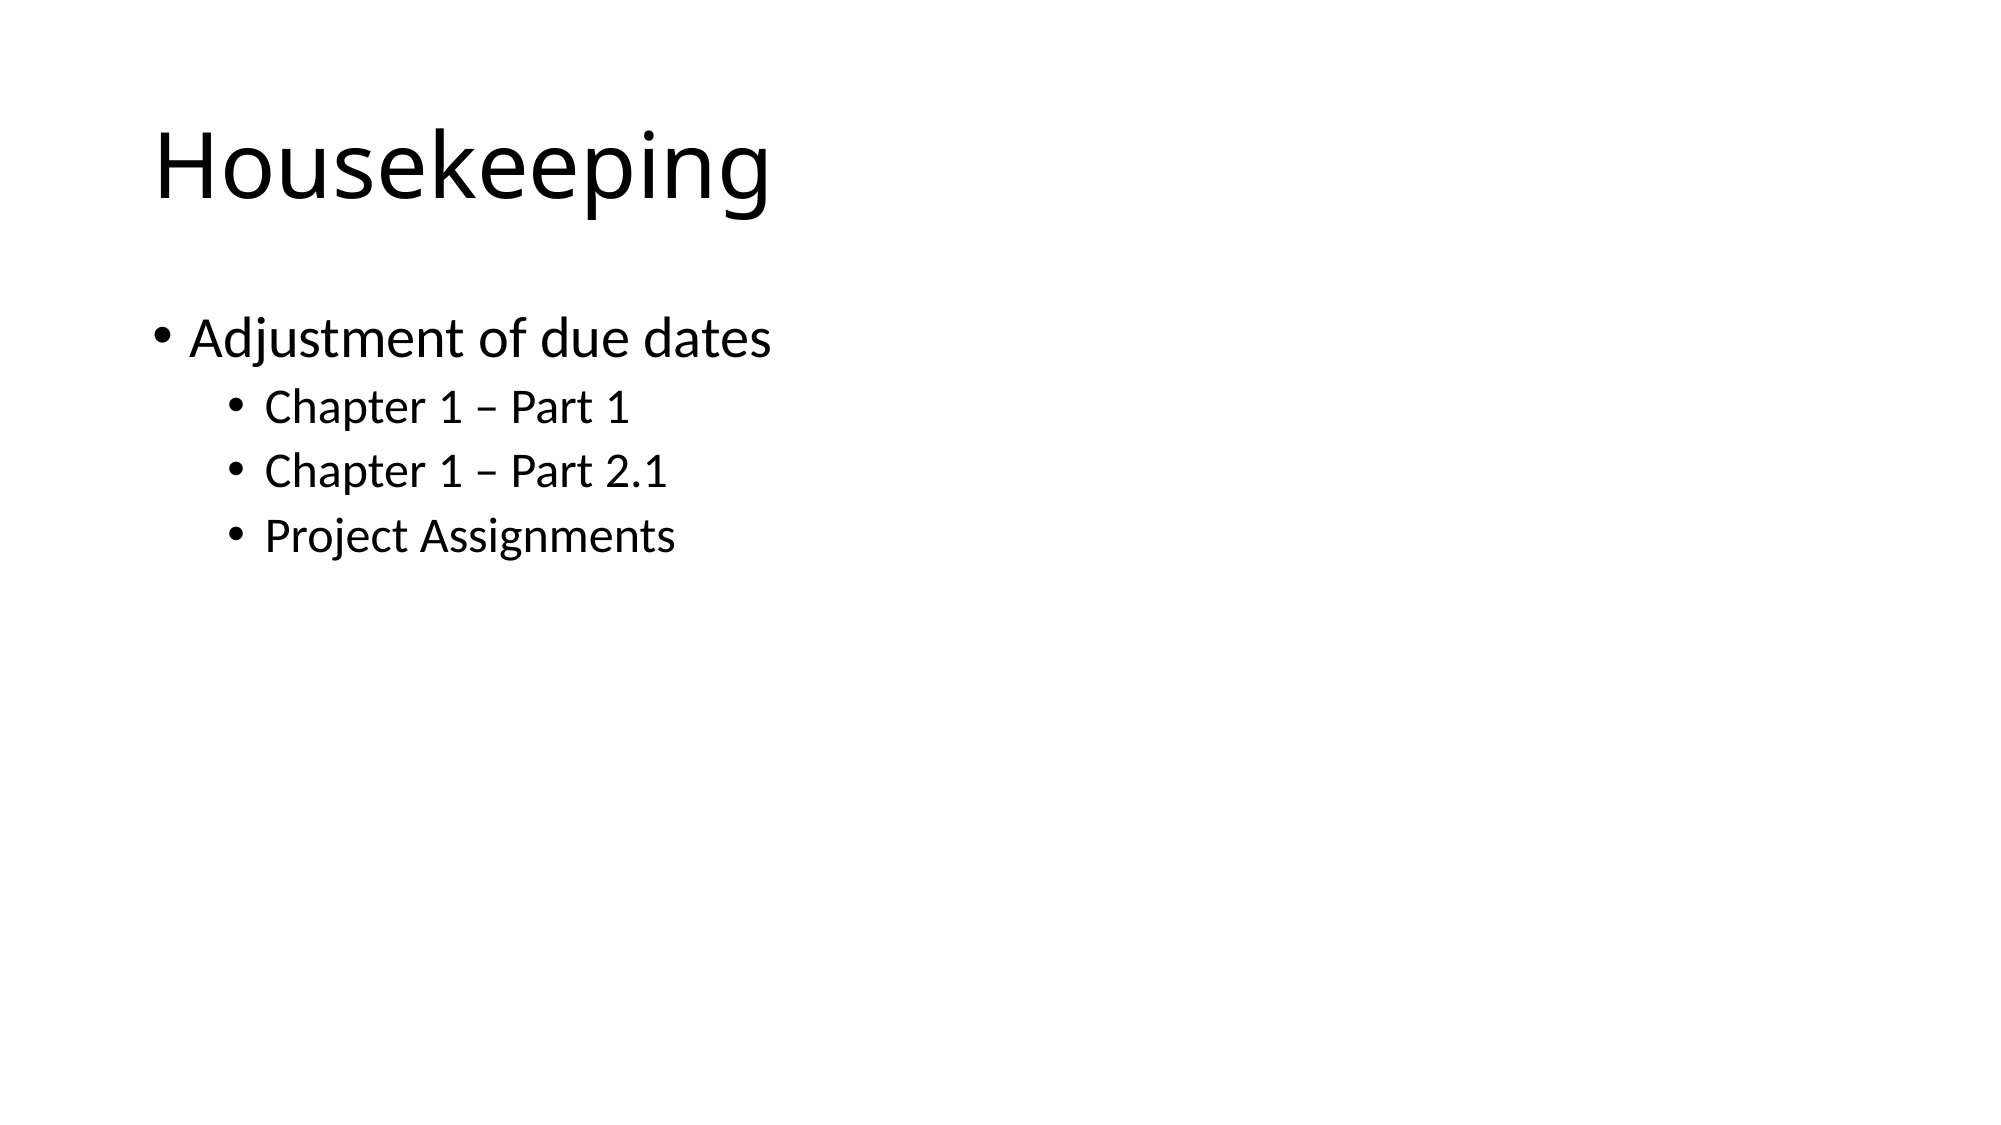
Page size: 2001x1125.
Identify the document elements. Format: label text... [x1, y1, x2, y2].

list Adjustment of due dates Chapter 1 – Part 1 Chapter 1 – Part 2.1 Project Assignments [137, 299, 1863, 1014]
title Housekeeping [137, 59, 1863, 278]
